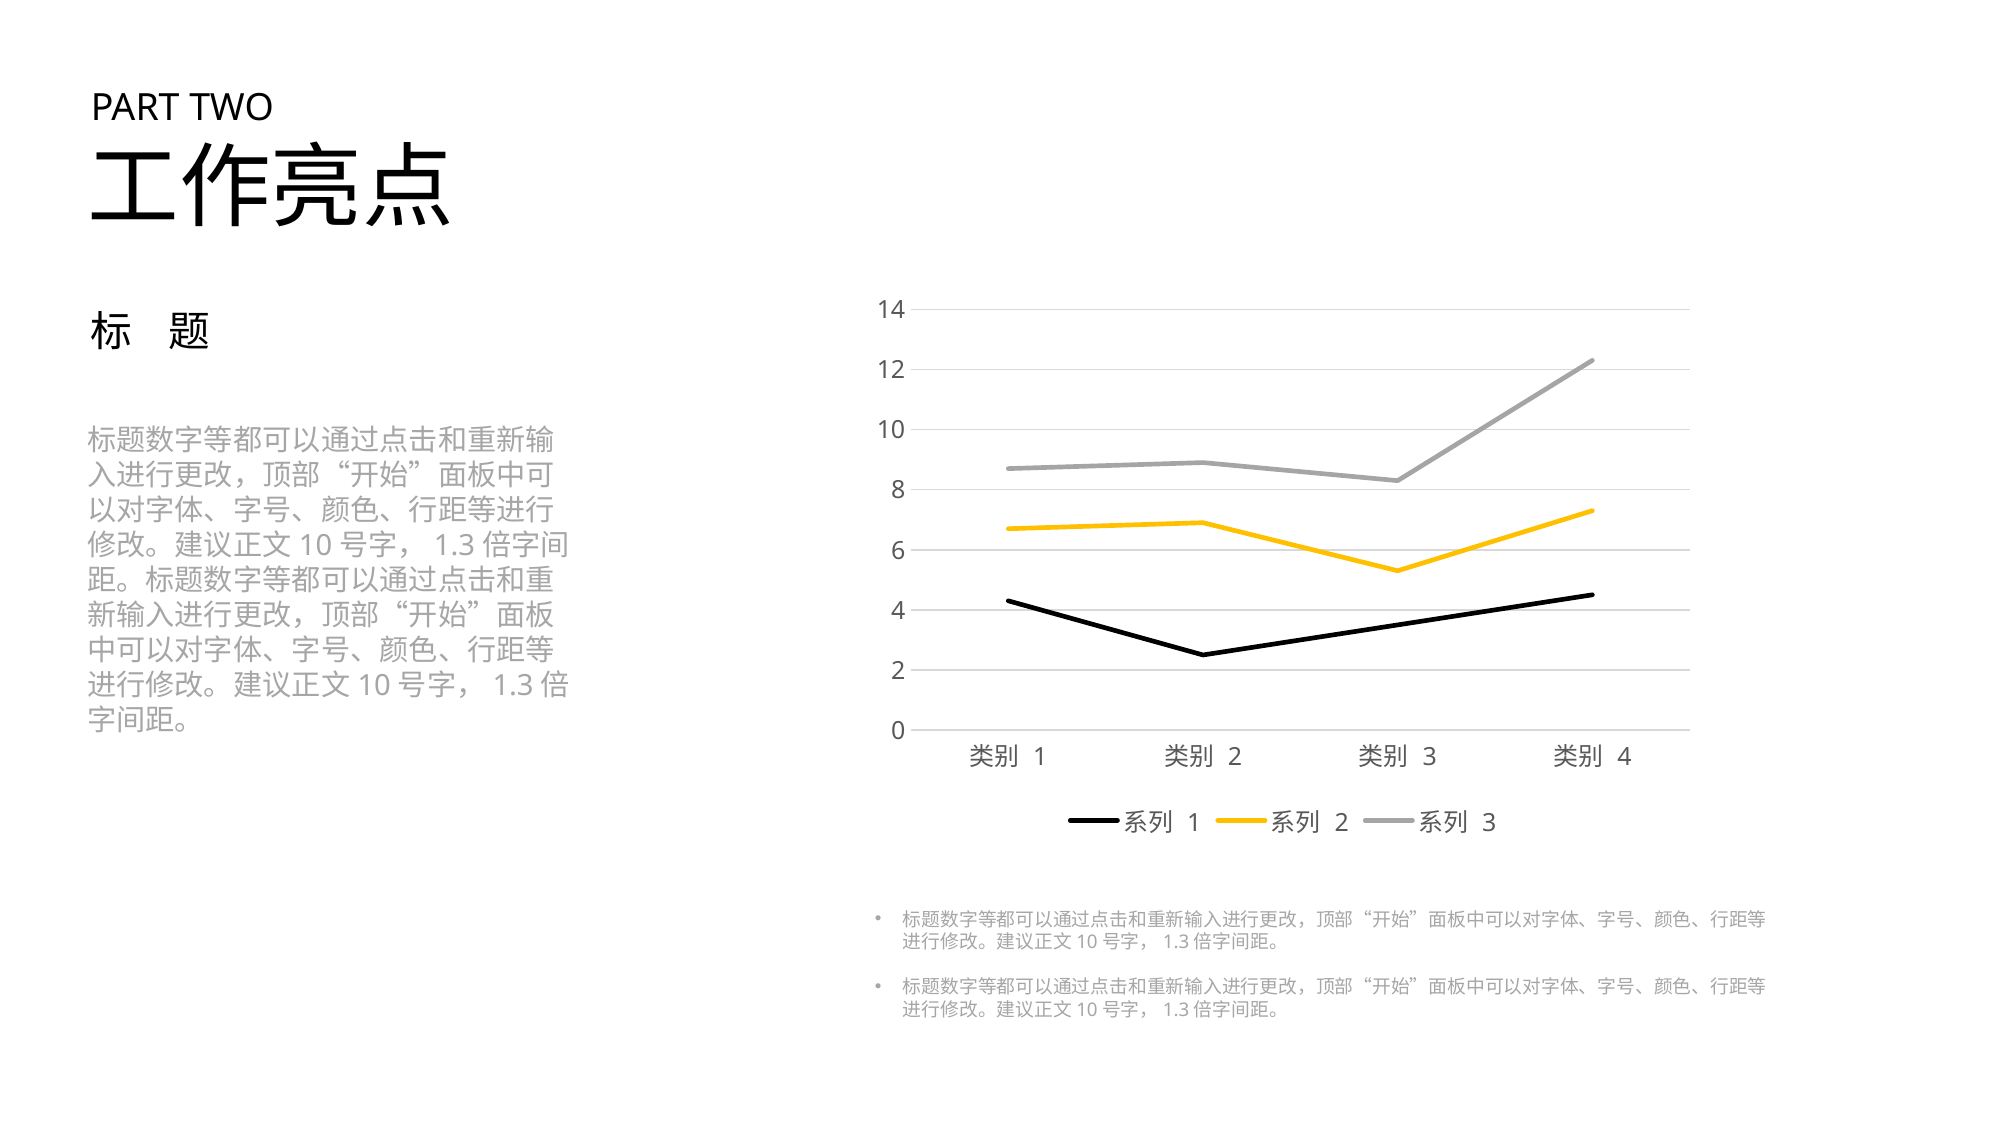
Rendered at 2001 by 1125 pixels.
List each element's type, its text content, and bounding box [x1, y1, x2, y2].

chart [859, 280, 1707, 846]
text_box 标 题 [75, 297, 226, 363]
text_box 标题数字等都可以通过点击和重新输入进行更改，顶部“开始”面板中可以对字体、字号、颜色、行距等进行修改。建议正文10号字，1.3倍字间距。标题数字等都可以通过点击和重新输入进行更改，顶部“开始”面板中可以对字体、字号、颜色、行距等进行修改。建议正文10号字，1.3倍字间距。 [72, 414, 599, 744]
text_box PART TWO 工作亮点 [46, 75, 470, 245]
text_box 标题数字等都可以通过点击和重新输入进行更改，顶部“开始”面板中可以对字体、字号、颜色、行距等进行修改。建议正文10号字，1.3倍字间距。 标题数字等都可以通过点击和重新输入进行更改，顶部“开始”面板中可以对字体、字号、颜色、行距等进行修改。建议正文10号字，1.3倍字间距。 [860, 900, 1795, 1028]
